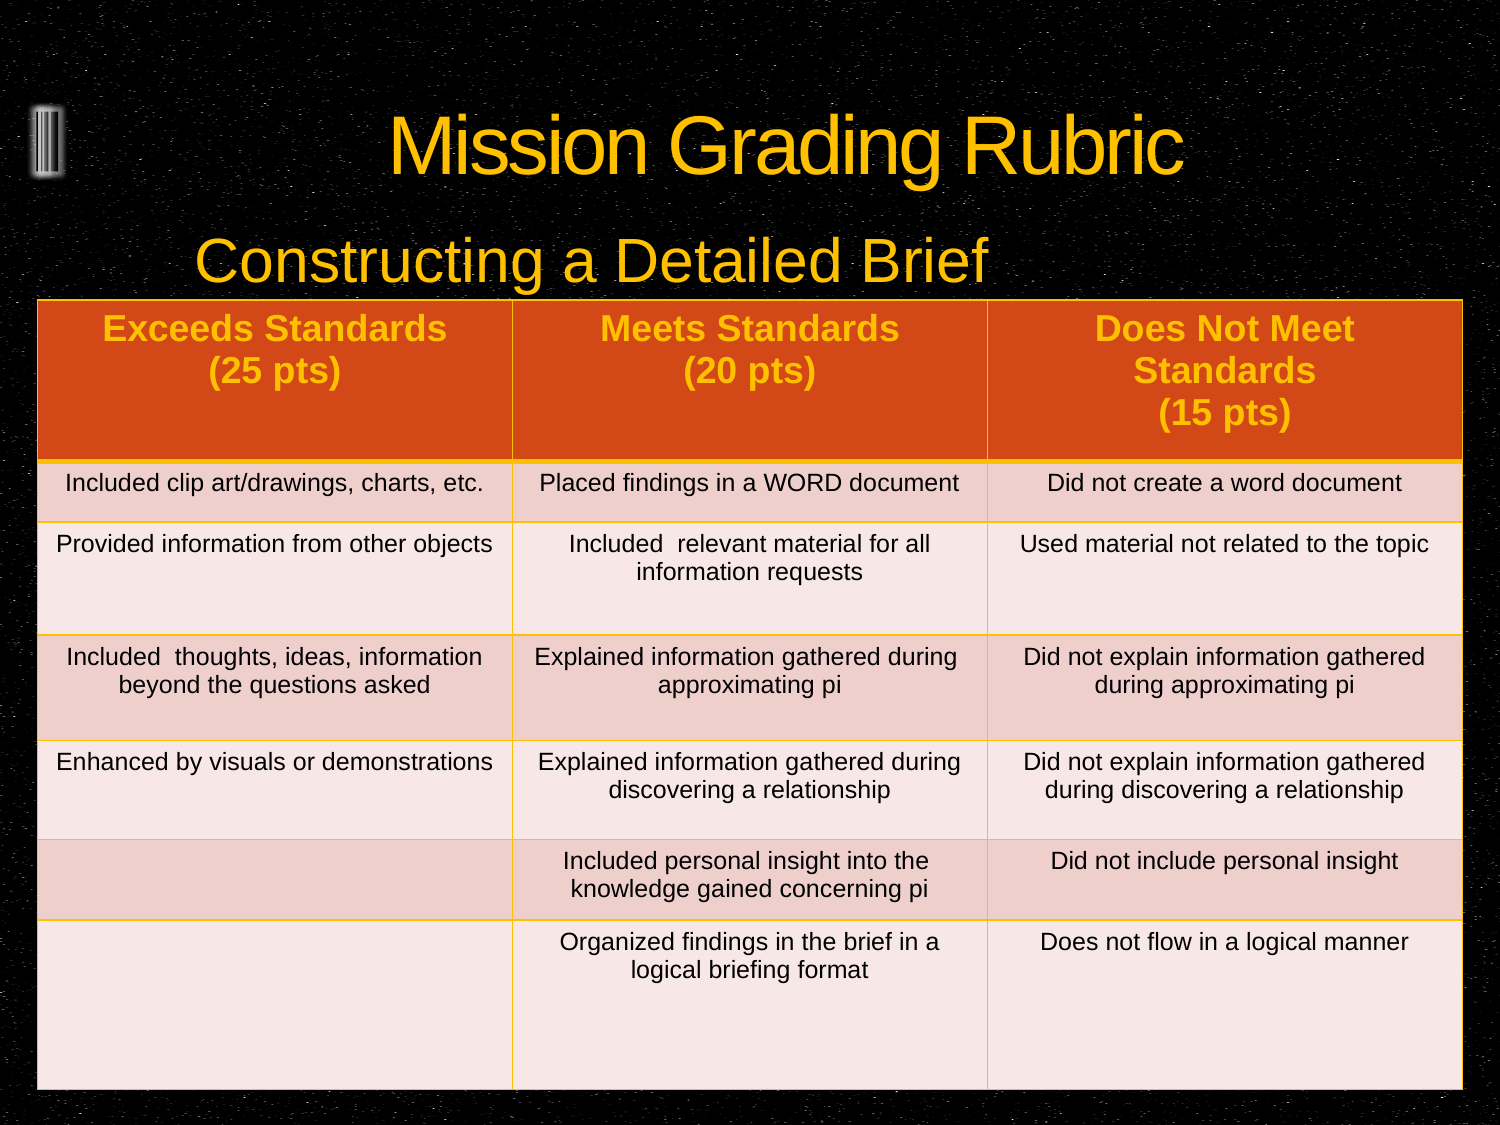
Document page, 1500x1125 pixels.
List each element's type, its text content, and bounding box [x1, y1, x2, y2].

table_cell Does not flow in a logical manner [988, 921, 1462, 1089]
picture [0, 0, 1500, 1125]
table_cell Included thoughts, ideas, information beyond the questions asked [38, 636, 512, 740]
table_cell Enhanced by visuals or demonstrations [38, 741, 512, 839]
table_cell Used material not related to the topic [988, 523, 1462, 634]
table_cell Explained information gathered during discovering a relationship [513, 741, 987, 839]
table_cell [38, 840, 512, 919]
table_header Meets Standards (20 pts) [513, 301, 987, 459]
table_cell Did not include personal insight [988, 840, 1462, 919]
table_cell Included personal insight into the knowledge gained concerning pi [513, 840, 987, 919]
table_cell Provided information from other objects [38, 523, 512, 634]
table_header Exceeds Standards (25 pts) [38, 301, 512, 459]
table_cell Included clip art/drawings, charts, etc. [38, 464, 512, 521]
table_cell Organized findings in the brief in a logical briefing format [513, 921, 987, 1089]
table_header Does Not Meet Standards (15 pts) [988, 301, 1462, 459]
table_cell Placed findings in a WORD document [513, 464, 987, 521]
table_cell Did not explain information gathered during approximating pi [988, 636, 1462, 740]
table_cell Explained information gathered during approximating pi [513, 636, 987, 740]
table_cell Did not create a word document [988, 464, 1462, 521]
list Constructing a Detailed Brief [112, 212, 1388, 299]
title Mission Grading Rubric [150, 83, 1425, 234]
table_cell [38, 921, 512, 1089]
table_cell Did not explain information gathered during discovering a relationship [988, 741, 1462, 839]
table_cell Included relevant material for all information requests [513, 523, 987, 634]
